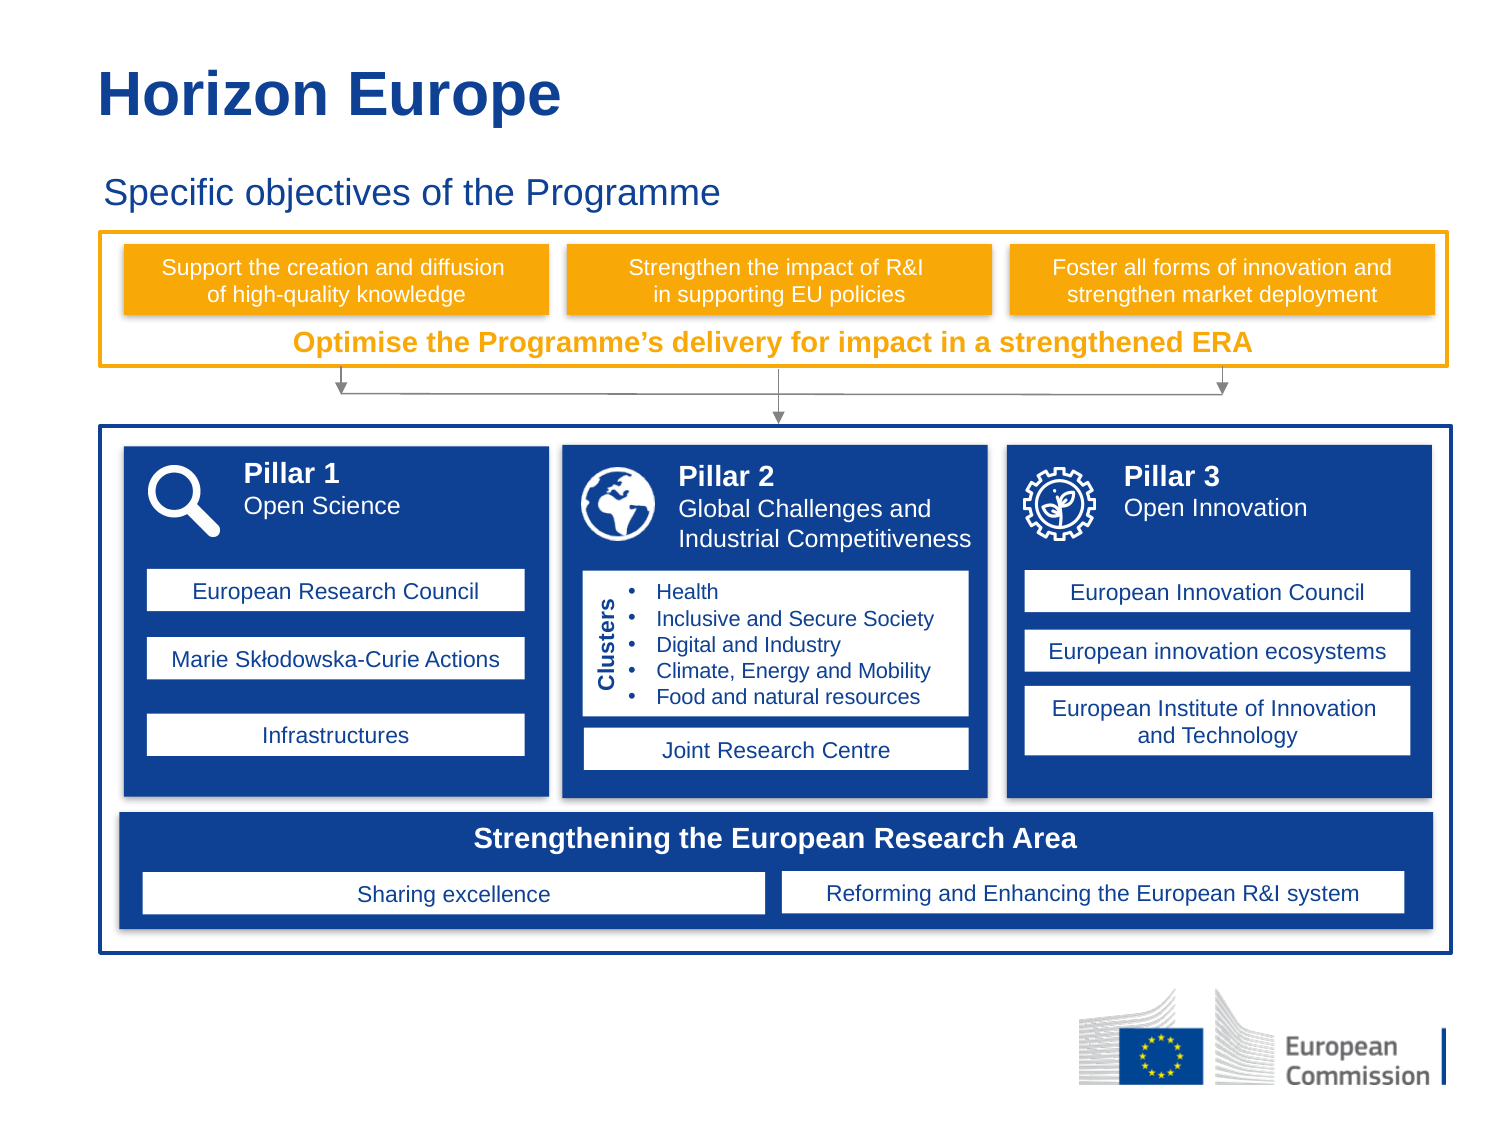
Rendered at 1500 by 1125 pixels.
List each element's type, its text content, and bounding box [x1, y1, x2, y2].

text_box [88, 160, 1452, 954]
picture [1078, 987, 1447, 1086]
text_box Horizon Europe [82, 45, 1500, 164]
